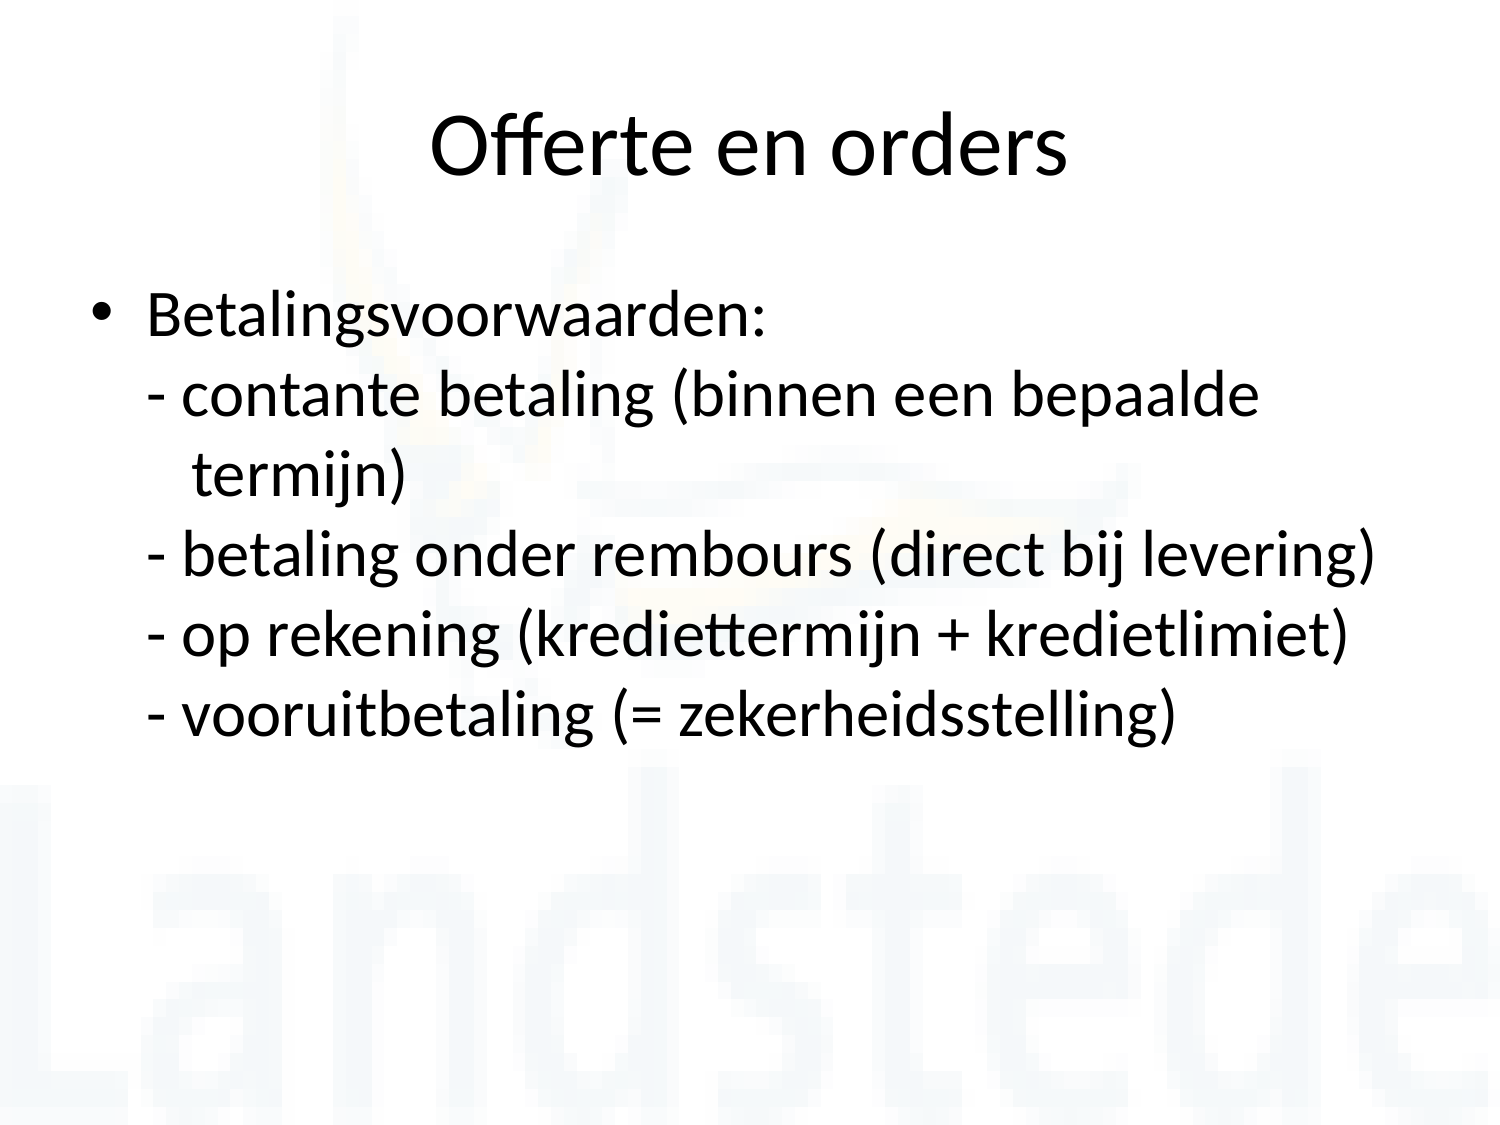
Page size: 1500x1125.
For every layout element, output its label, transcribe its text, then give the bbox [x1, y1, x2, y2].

list Betalingsvoorwaarden: - contante betaling (binnen een bepaalde termijn) - betaling onder rembours (direct bij levering) - op rekening (krediettermijn + kredietlimiet) - vooruitbetaling (= zekerheidsstelling) [75, 262, 1425, 1005]
title Offerte en orders [75, 45, 1425, 233]
